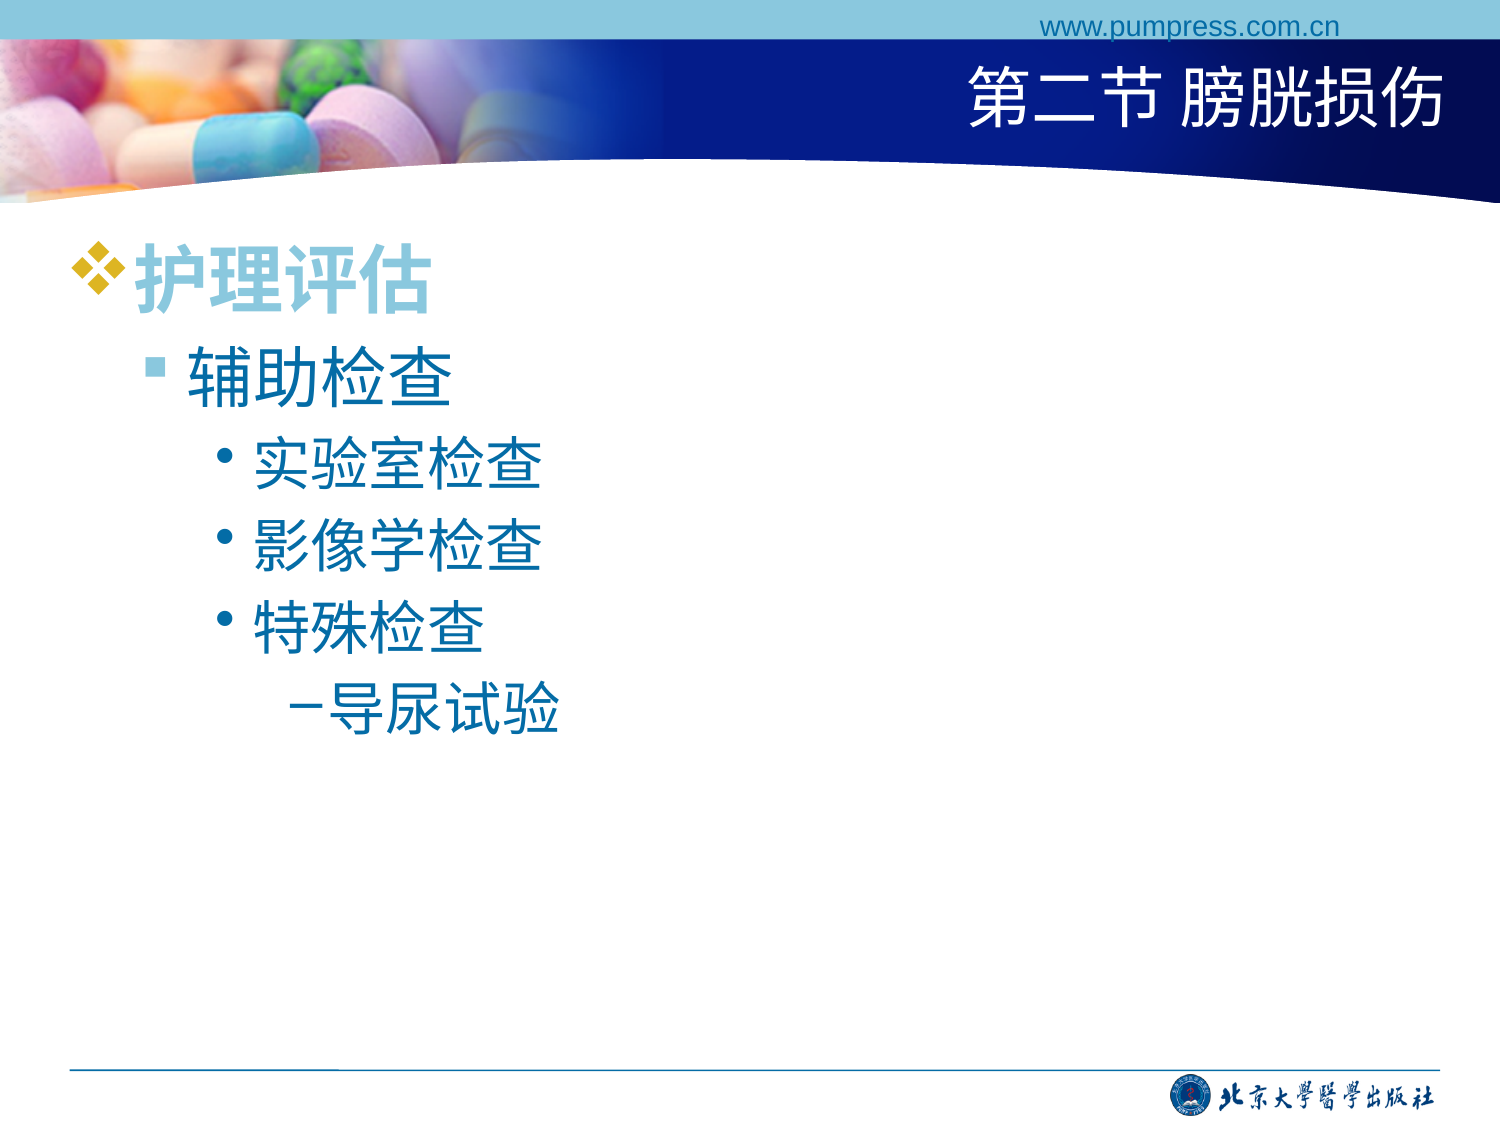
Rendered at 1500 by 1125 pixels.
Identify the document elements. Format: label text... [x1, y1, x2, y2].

slide_number www.pumpress.com.cn [1025, 0, 1463, 38]
list 护理评估 辅助检查 实验室检查 影像学检查 特殊检查 导尿试验 [49, 224, 1463, 1026]
picture [1170, 1074, 1436, 1118]
title 第二节 膀胱损伤 [137, 49, 1463, 143]
picture [0, 40, 1500, 203]
